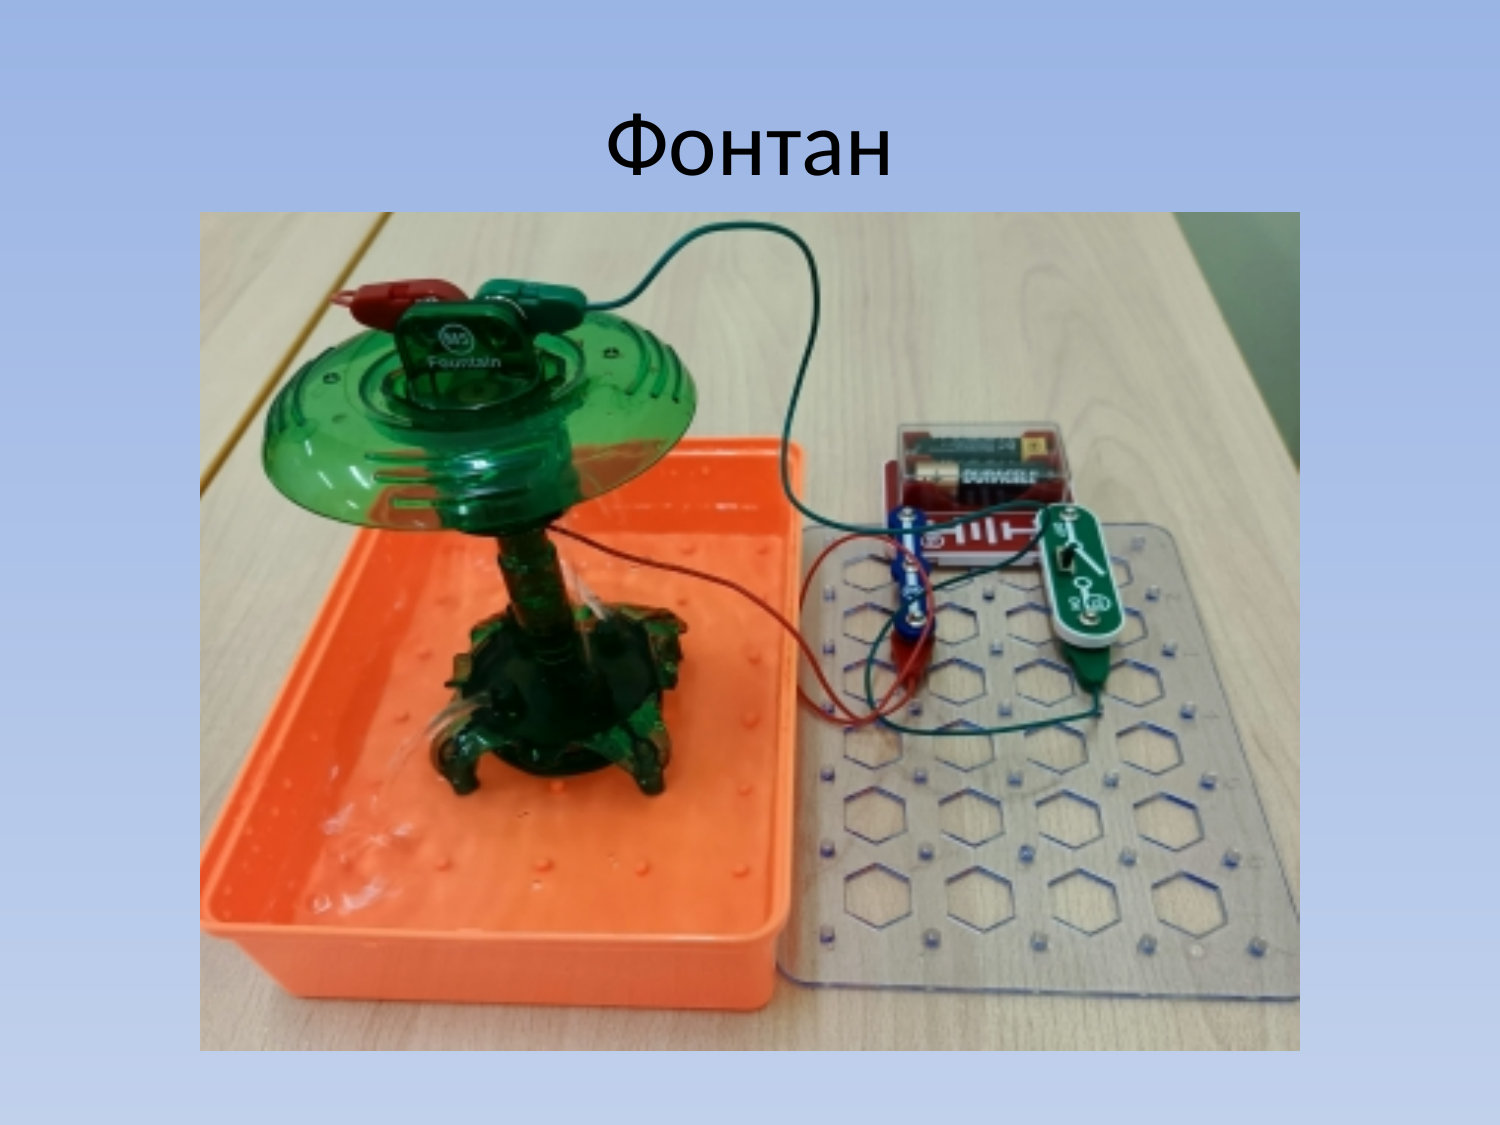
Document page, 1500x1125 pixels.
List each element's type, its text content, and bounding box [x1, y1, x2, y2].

title Фонтан [75, 45, 1425, 233]
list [199, 212, 1301, 1051]
